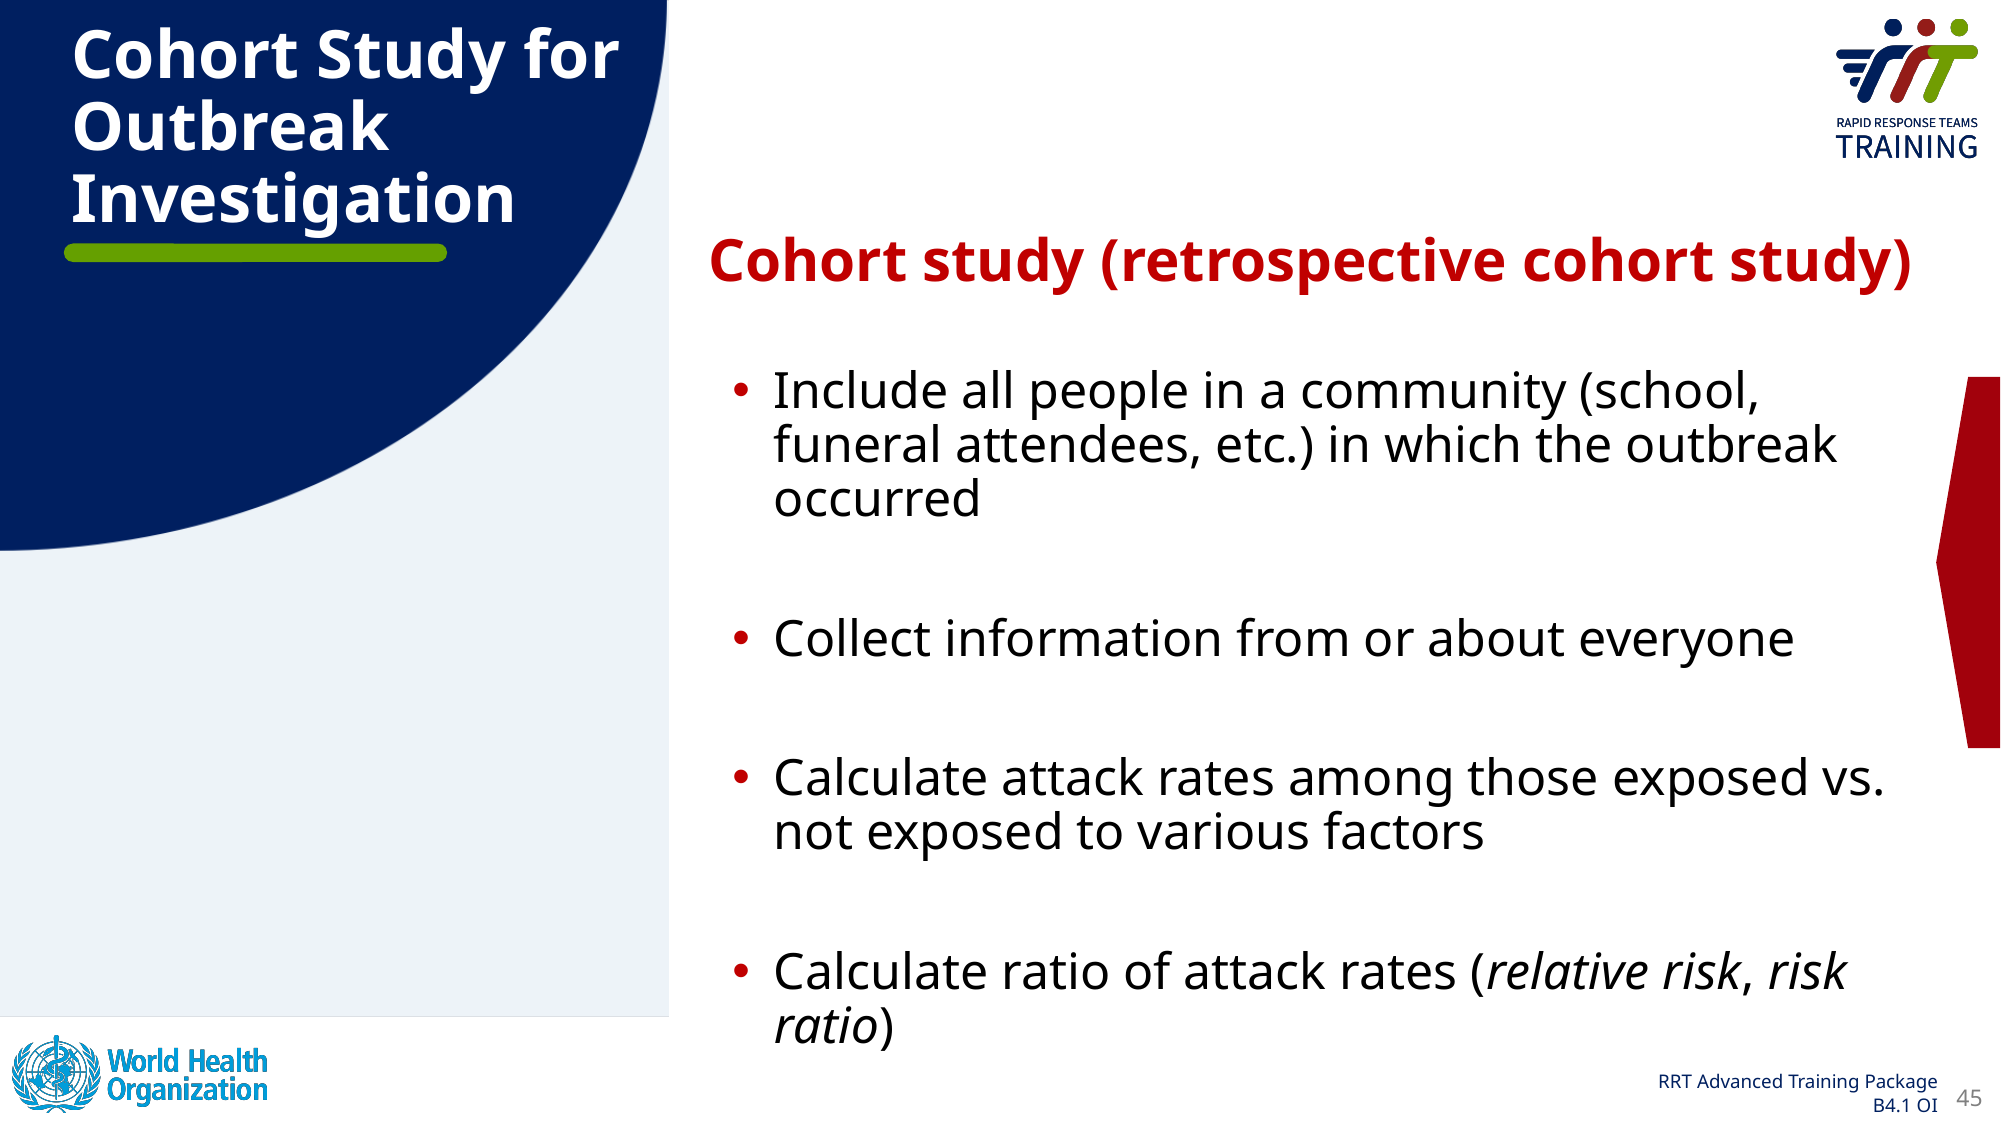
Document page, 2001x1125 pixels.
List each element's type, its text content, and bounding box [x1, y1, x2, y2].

picture [71, 1053, 90, 1091]
picture [34, 1054, 43, 1078]
picture [24, 1054, 36, 1087]
picture [12, 1083, 48, 1113]
picture [59, 1035, 267, 1113]
picture [40, 1062, 47, 1070]
text_box Cohort Study for Outbreak Investigation [63, 0, 647, 258]
picture [46, 1056, 54, 1062]
picture [30, 1083, 37, 1091]
picture [22, 1062, 26, 1077]
picture [0, 0, 669, 1018]
picture [1835, 19, 1978, 167]
picture [50, 1108, 62, 1113]
picture [36, 1088, 78, 1105]
list Cohort study (retrospective cohort study) Include all people in a community (school, funeral attendees, etc.) in which the outbreak occurred Collect information from or about everyone Calculate attack rates among those exposed vs. not exposed to various factors Calculate ratio of attack rates (relative risk, risk ratio) [700, 223, 1937, 902]
text_box [63, 243, 448, 263]
picture [12, 1035, 54, 1068]
